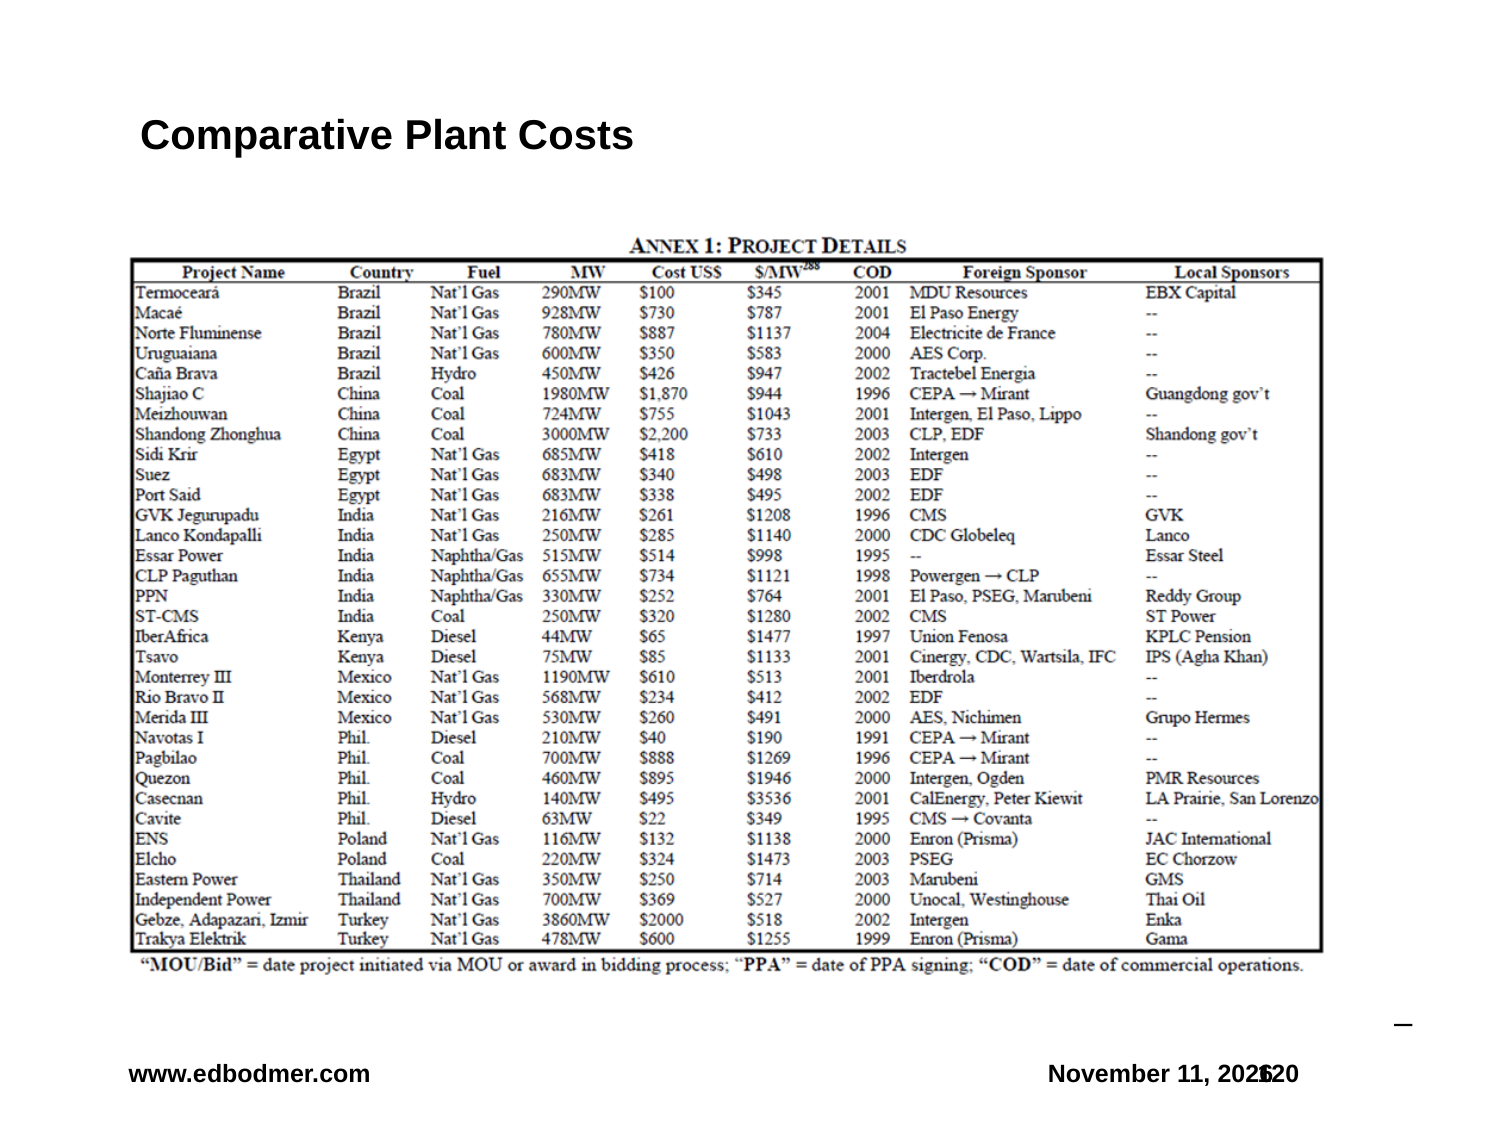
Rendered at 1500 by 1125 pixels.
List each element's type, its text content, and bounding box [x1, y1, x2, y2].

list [87, 212, 1394, 1038]
title Comparative Plant Costs [124, 99, 1288, 210]
